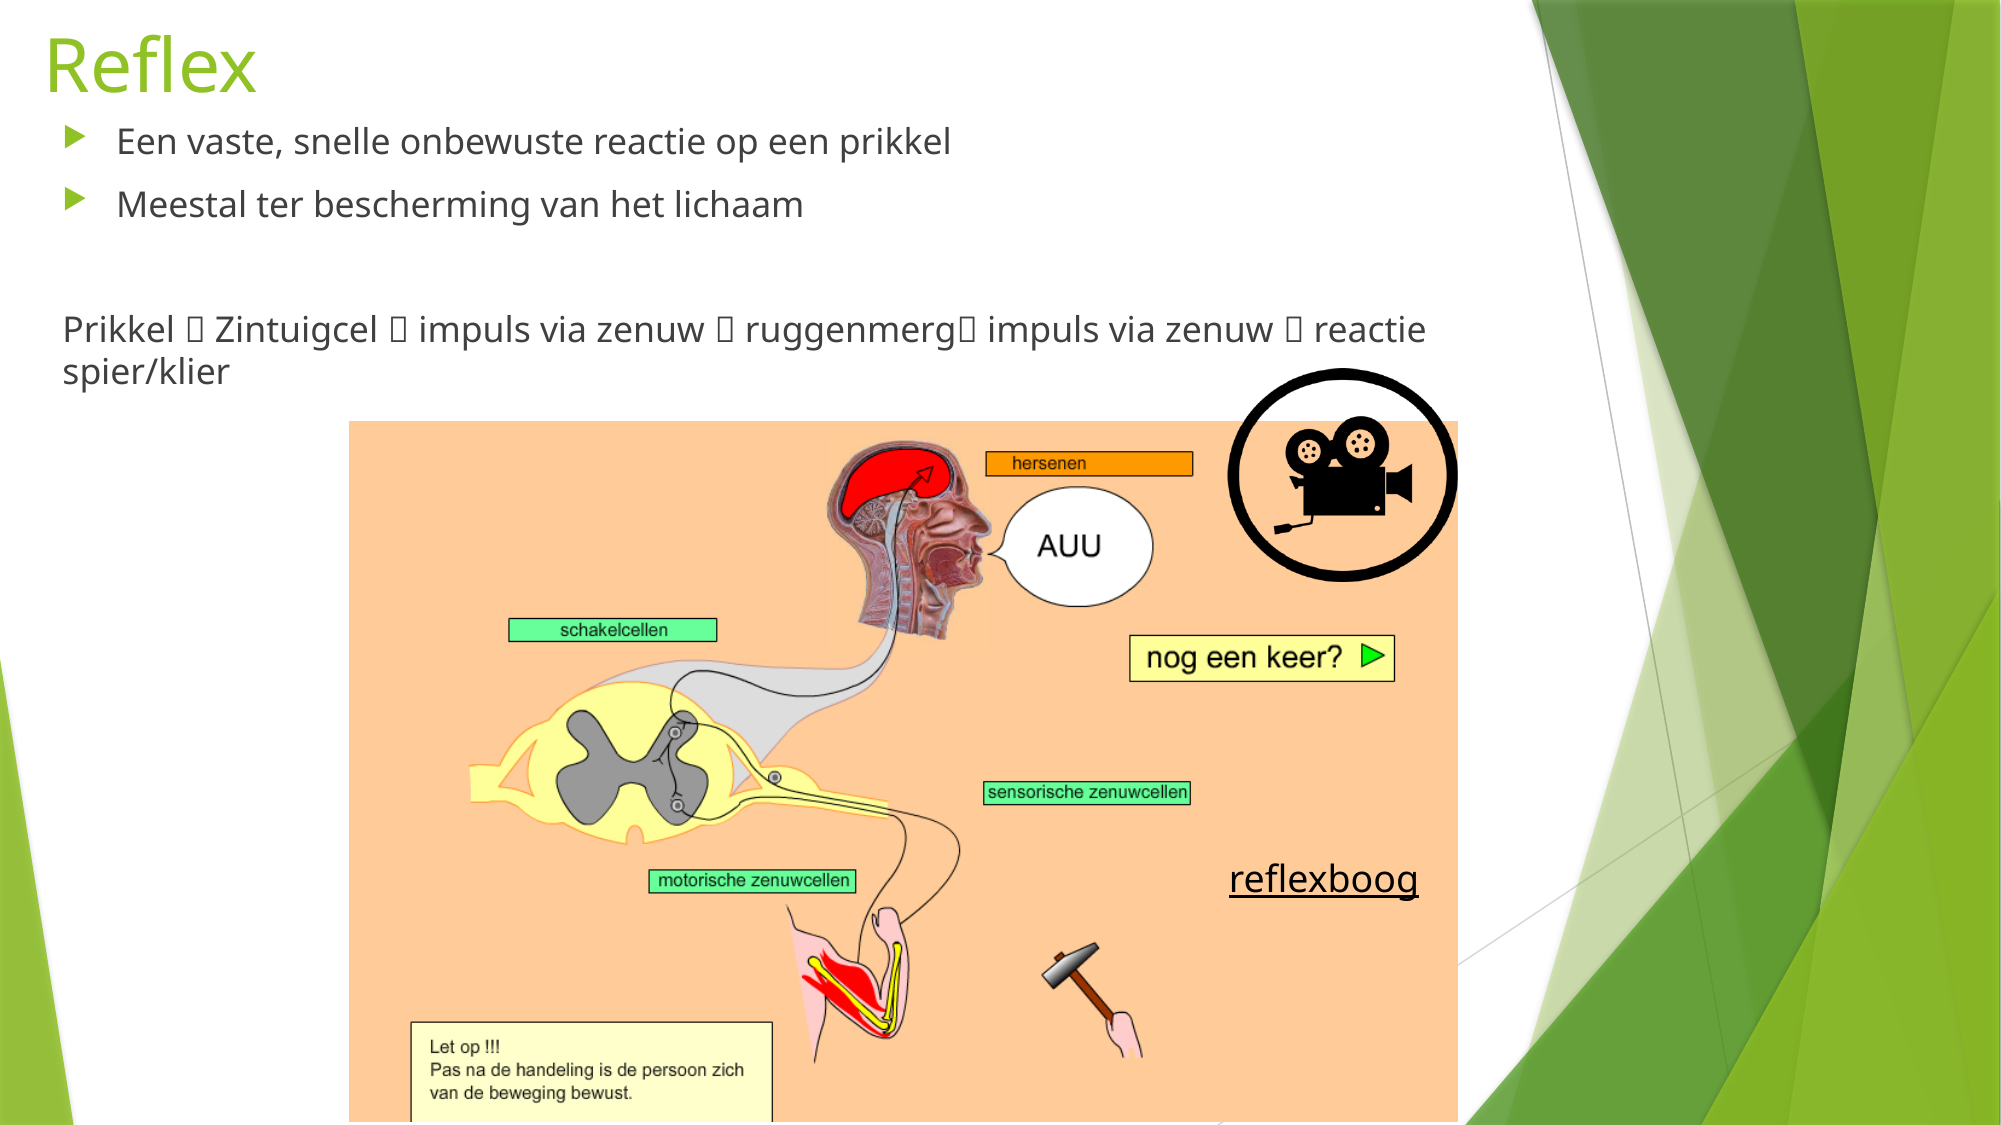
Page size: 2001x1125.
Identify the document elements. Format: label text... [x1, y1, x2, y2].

text_box reflexboog [1462, 847, 1600, 907]
picture [348, 368, 1459, 1123]
list Een vaste, snelle onbewuste reactie op een prikkel Meestal ter bescherming van het lichaam Prikkel  Zintuigcel  impuls via zenuw  ruggenmerg impuls via zenuw  reactie spier/klier [47, 111, 1458, 400]
title Reflex [29, 10, 1440, 228]
